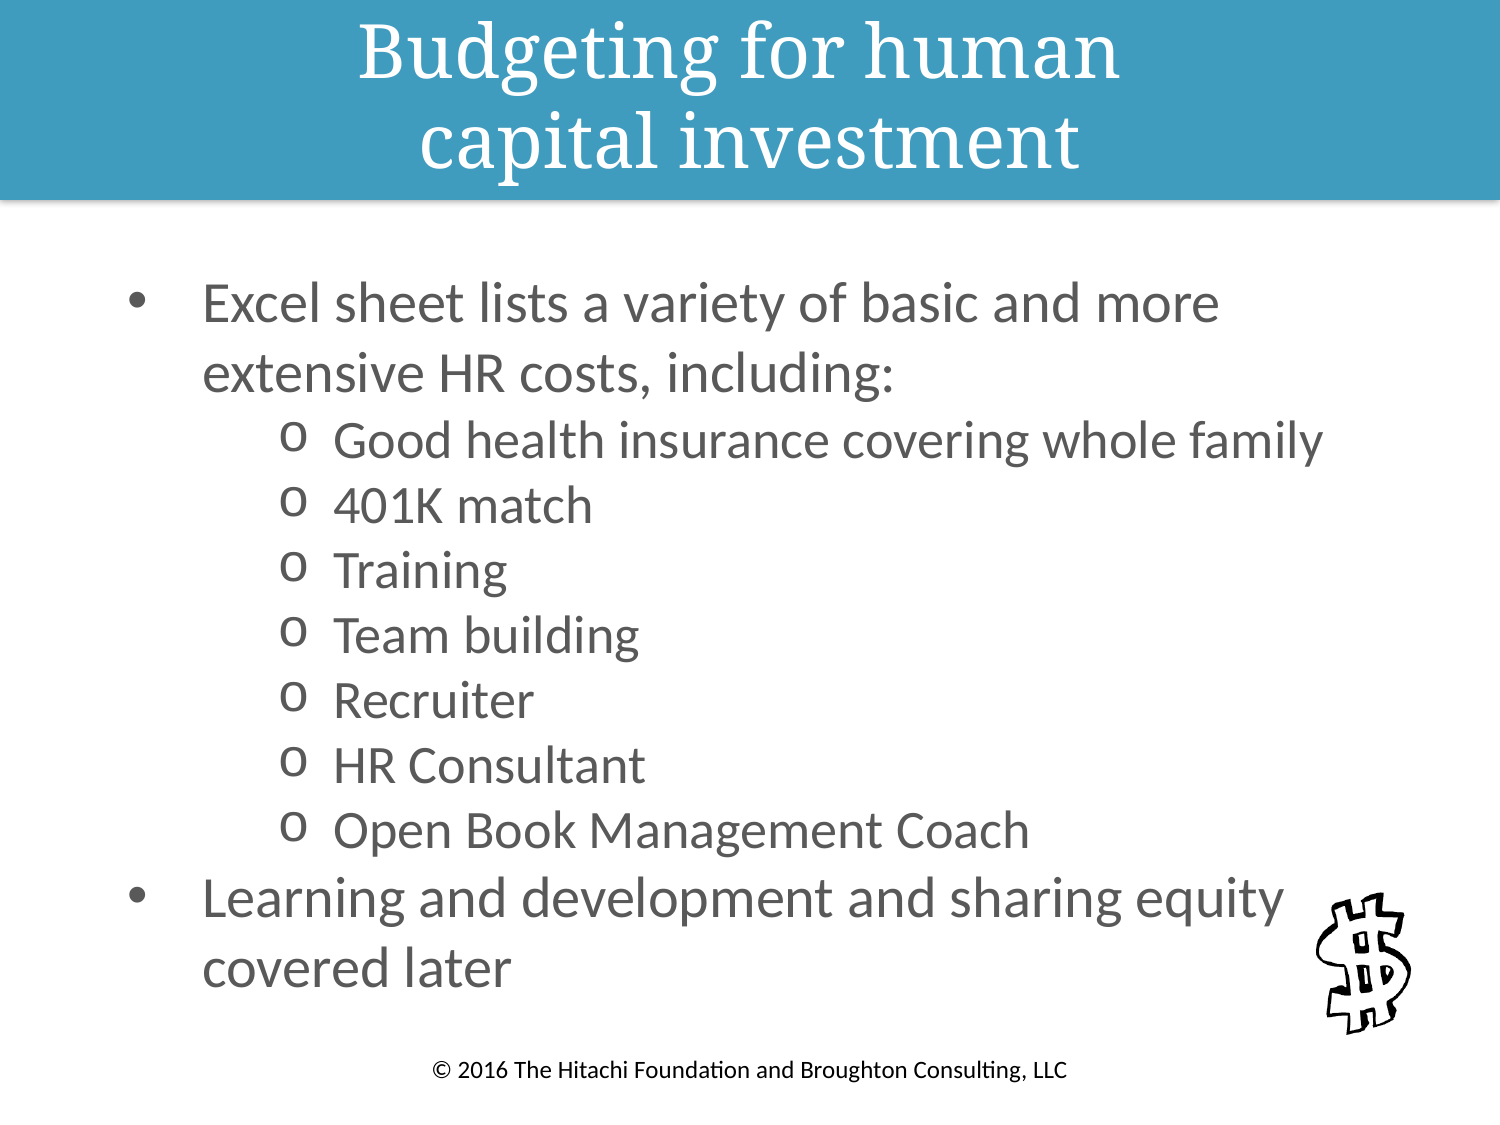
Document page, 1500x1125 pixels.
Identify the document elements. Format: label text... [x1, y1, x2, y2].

text_box Excel sheet lists a variety of basic and more extensive HR costs, including: Good health insurance covering whole family 401K match Training Team building Recruiter HR Consultant Open Book Management Coach Learning and development and sharing equity covered later [37, 257, 1350, 1067]
title Budgeting for human capital investment [112, 24, 1388, 163]
picture [1302, 881, 1422, 1046]
